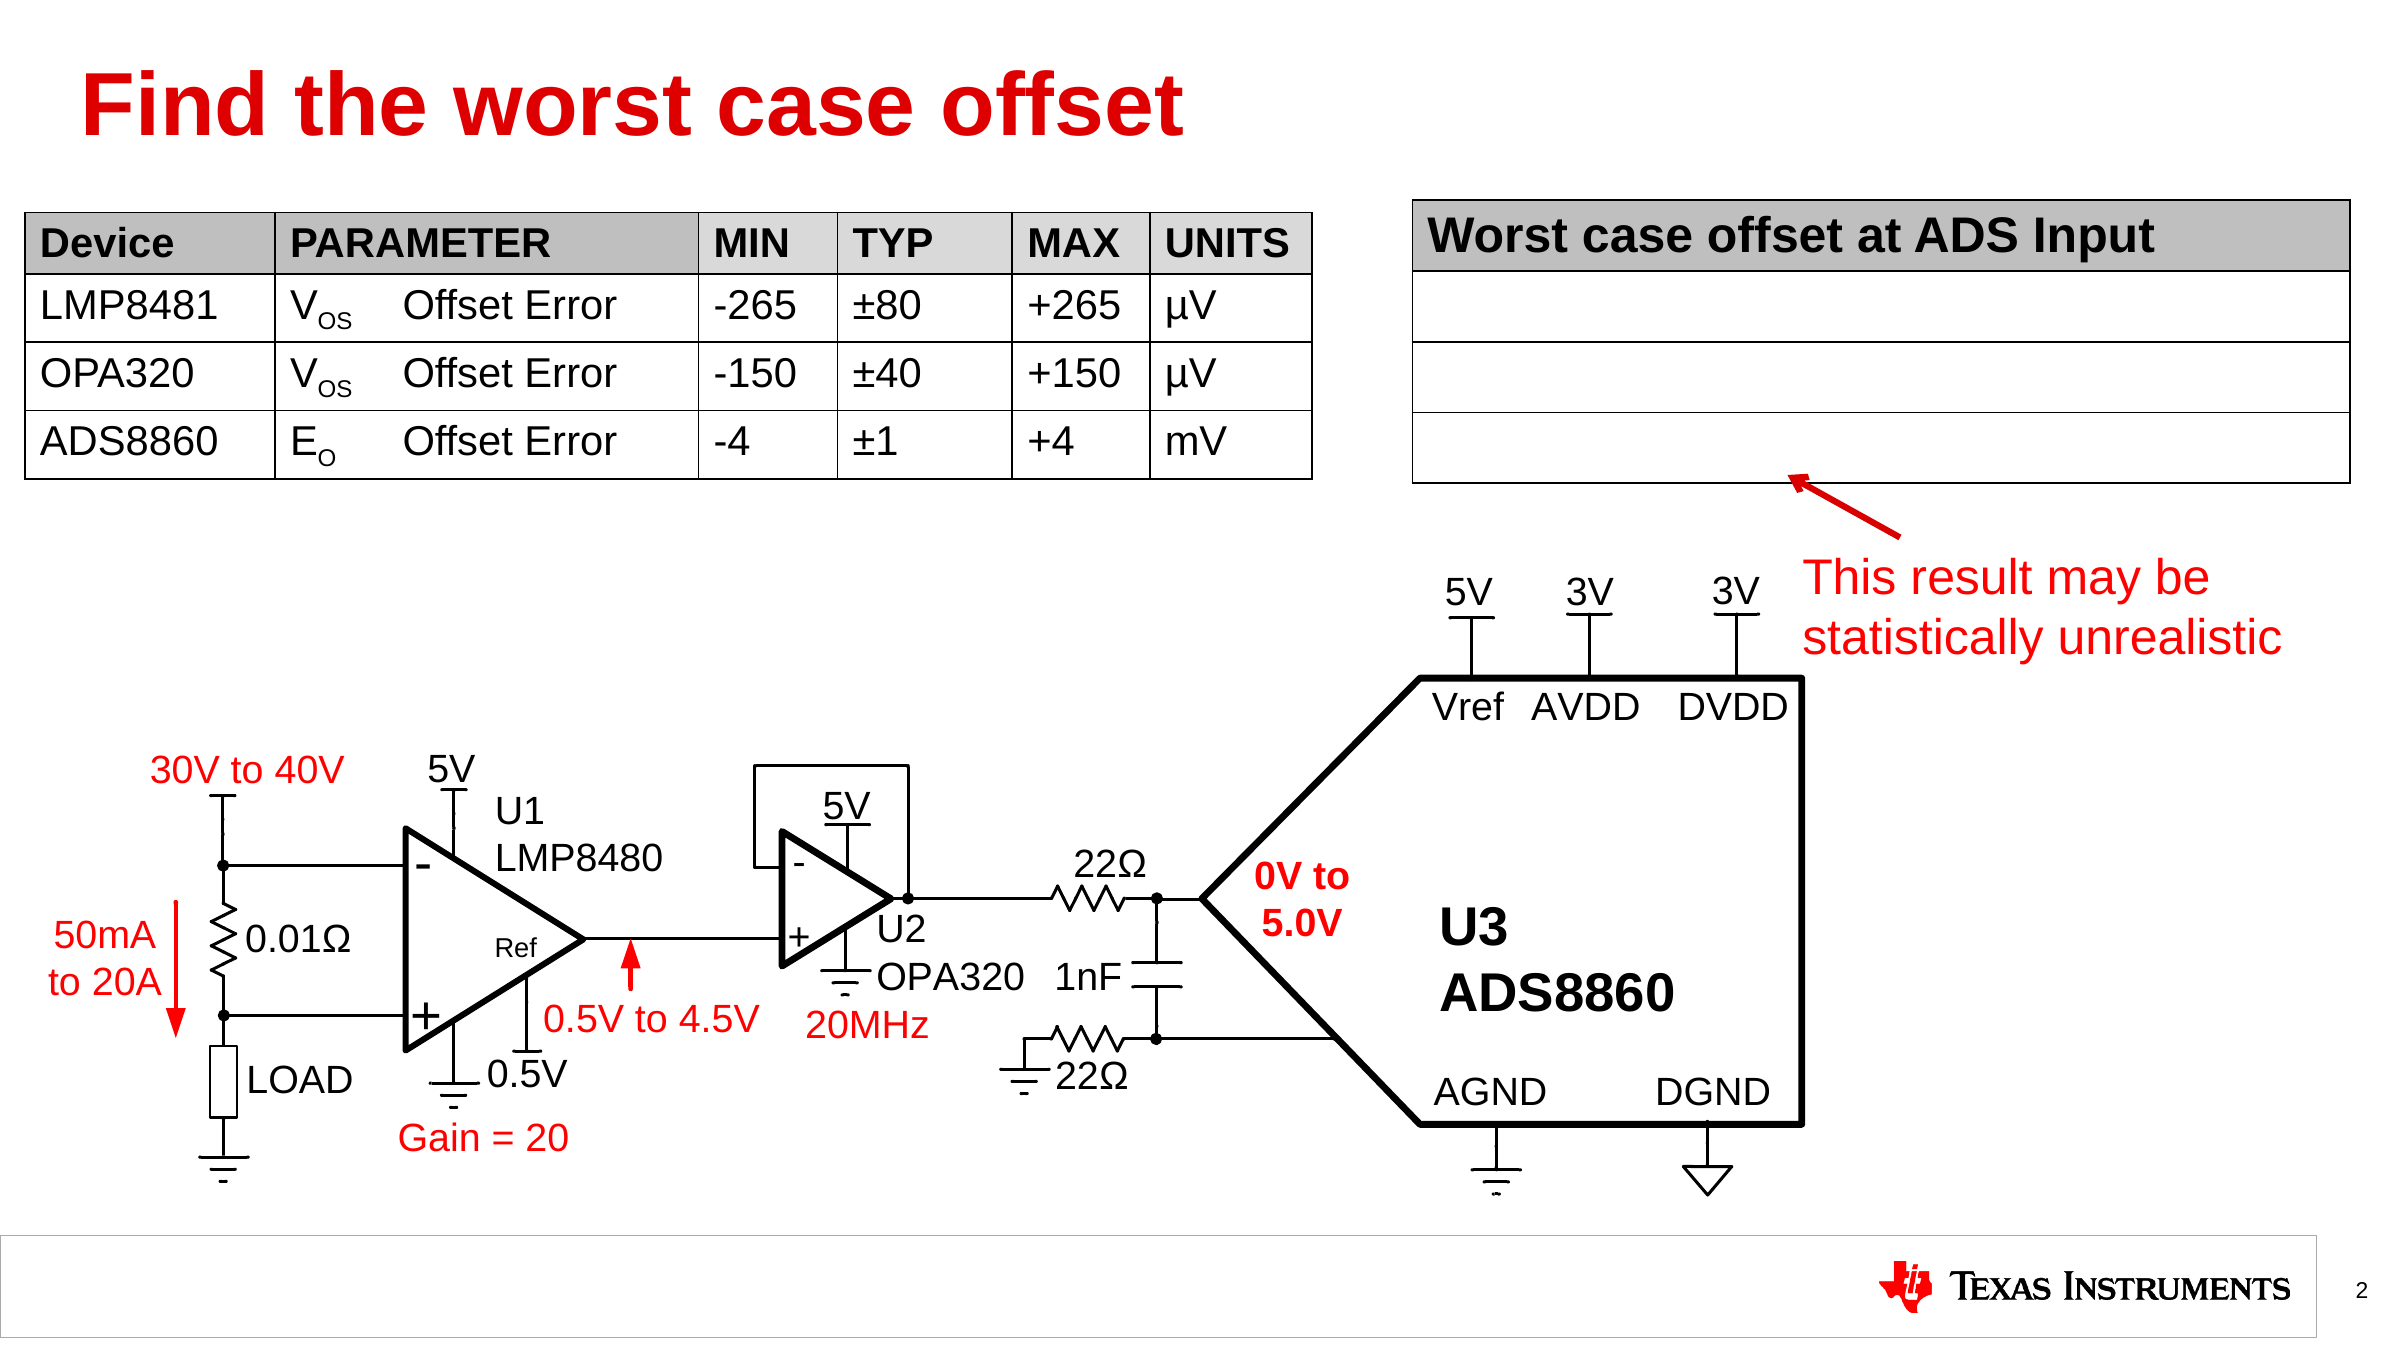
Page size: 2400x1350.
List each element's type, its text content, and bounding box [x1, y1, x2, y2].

table_header Device [26, 213, 274, 273]
table_cell -150 [699, 343, 837, 410]
table_cell µV [1151, 275, 1311, 341]
table_cell ±40 [838, 343, 1011, 410]
slide_number 2 [1828, 1265, 2389, 1307]
table_cell +150 [1013, 343, 1149, 410]
table_cell µV [1151, 343, 1311, 410]
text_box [1787, 474, 1901, 538]
table_cell ±80 [838, 275, 1011, 341]
table_cell -4 [699, 411, 837, 478]
picture [1879, 1261, 2290, 1265]
title Find the worst case offset [60, 27, 2282, 189]
table_cell Offset Error [387, 411, 698, 478]
table_cell +4 [1013, 411, 1149, 478]
text_box This result may be statistically unrealistic [1787, 537, 2350, 673]
table_cell OPA320 [26, 343, 274, 410]
table_cell Offset Error [387, 343, 698, 410]
table_cell VOS [276, 275, 387, 341]
table_header MIN [699, 213, 837, 273]
picture [1879, 1307, 2290, 1313]
table_cell mV [1151, 411, 1311, 478]
table_header MAX [1013, 213, 1149, 273]
table_cell ADS8860 [26, 411, 274, 478]
table_cell LMP8481 [26, 275, 274, 341]
table_cell EO [276, 411, 387, 478]
table_cell -265 [699, 275, 837, 341]
table_header PARAMETER [276, 213, 698, 273]
table_header UNITS [1151, 213, 1311, 273]
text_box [24, 554, 1813, 1201]
table_header TYP [838, 213, 1011, 273]
table_cell ±1 [838, 411, 1011, 478]
table_cell +265 [1013, 275, 1149, 341]
table_cell VOS [276, 343, 387, 410]
table_cell Offset Error [387, 275, 698, 341]
